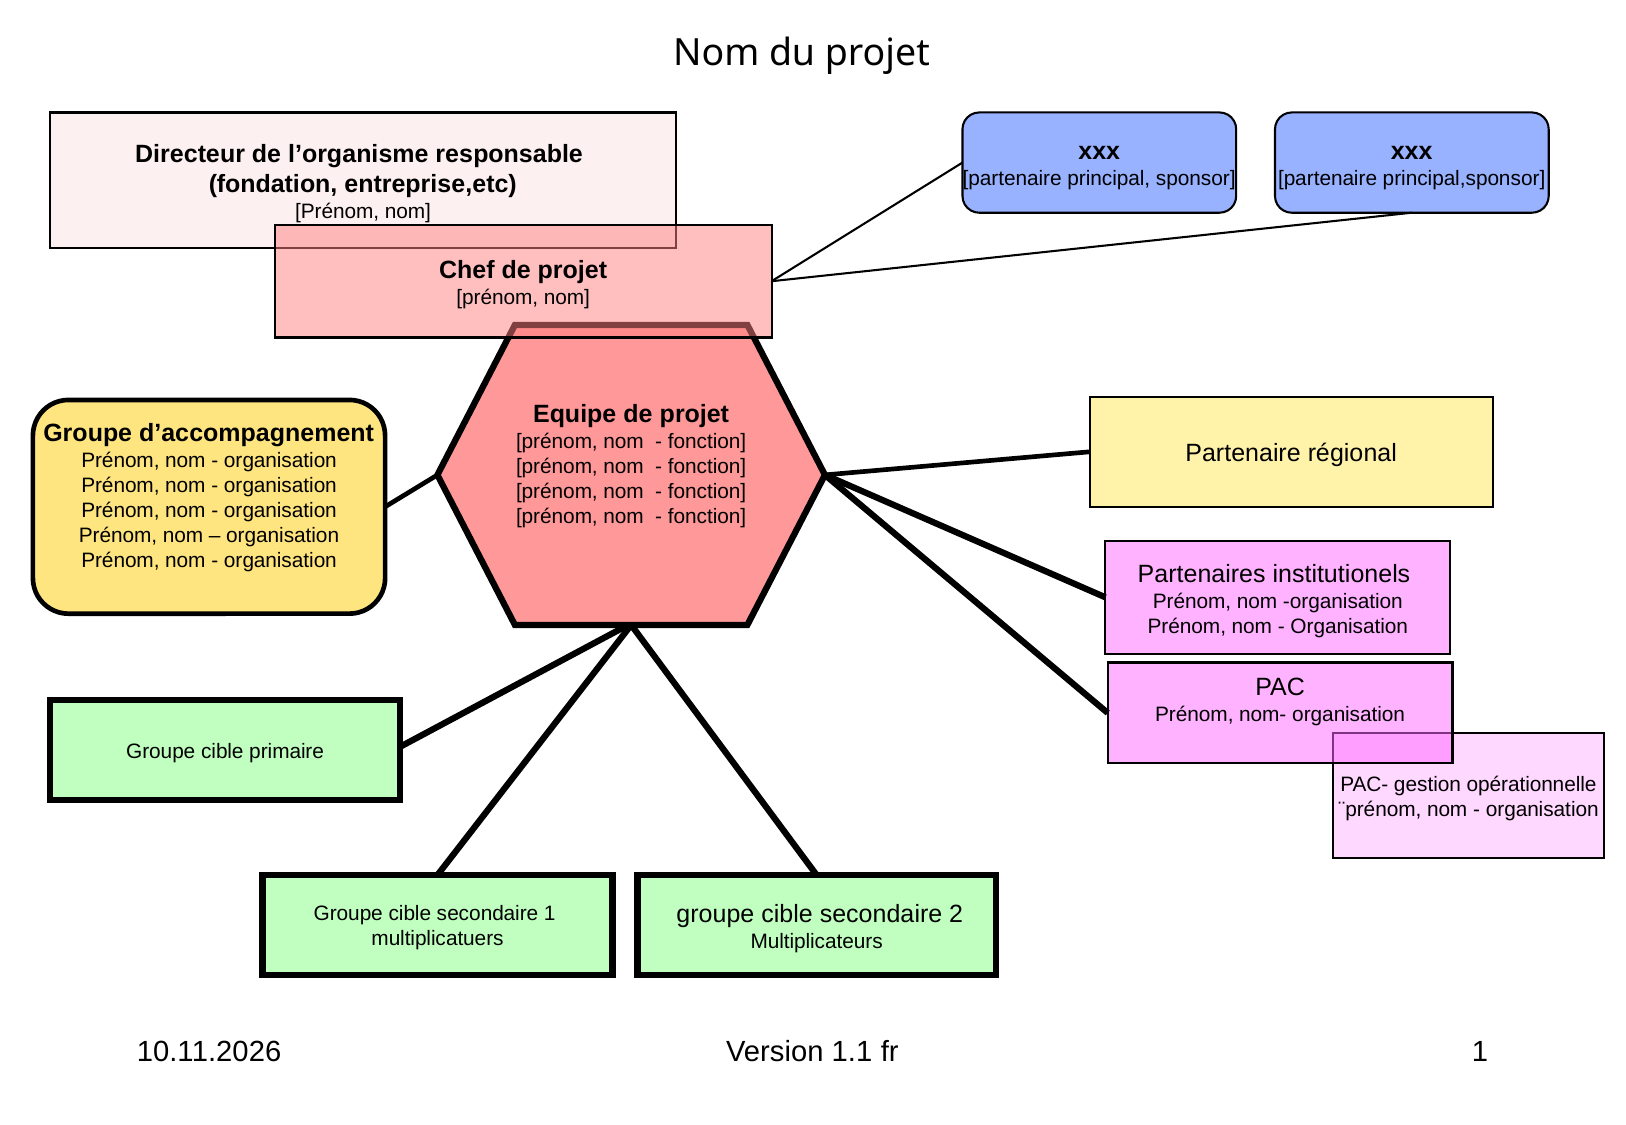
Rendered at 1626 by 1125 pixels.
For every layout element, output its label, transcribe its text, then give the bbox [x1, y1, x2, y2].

text_box Chef de projet [prénom, nom] [275, 224, 772, 338]
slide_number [121, 1024, 461, 1101]
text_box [966, 212, 1413, 282]
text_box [630, 627, 817, 873]
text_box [384, 474, 438, 508]
text_box Groupe cible secondaire 1 multiplicatuers [262, 875, 613, 976]
slide_number 1 [1164, 1024, 1504, 1101]
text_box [771, 162, 963, 282]
text_box Directeur de l’organisme responsable (fondation, entreprise,etc) [Prénom, nom] [50, 112, 677, 249]
text_box PAC Prénom, nom- organisation [1107, 662, 1453, 764]
text_box xxx [partenaire principal, sponsor] [962, 152, 1237, 211]
text_box Groupe d’accompagnement Prénom, nom - organisation Prénom, nom - organisation Prénom, nom - organisation Prénom, nom – organisation Prénom, nom - organisation [32, 399, 386, 614]
text_box Groupe cible primaire [50, 699, 401, 800]
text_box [824, 474, 1109, 714]
text_box Equipe de projet [prénom, nom - fonction] [prénom, nom - fonction] [prénom, nom - fonction] [prénom, nom - fonction] [437, 338, 819, 625]
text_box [824, 451, 1091, 473]
text_box PAC- gestion opérationnelle ¨prénom, nom - organisation [1332, 732, 1604, 858]
text_box groupe cible secondaire 2 Multiplicateurs [637, 875, 996, 976]
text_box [399, 624, 629, 748]
text_box Partenaires institutionels Prénom, nom -organisation Prénom, nom - Organisation [1112, 540, 1451, 654]
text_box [437, 627, 629, 873]
text_box Partenaire régional [1090, 396, 1493, 507]
footer Version 1.1 fr [554, 1024, 1071, 1101]
title Nom du projet [275, 0, 1329, 152]
text_box xxx [partenaire principal,sponsor] [1275, 112, 1549, 213]
